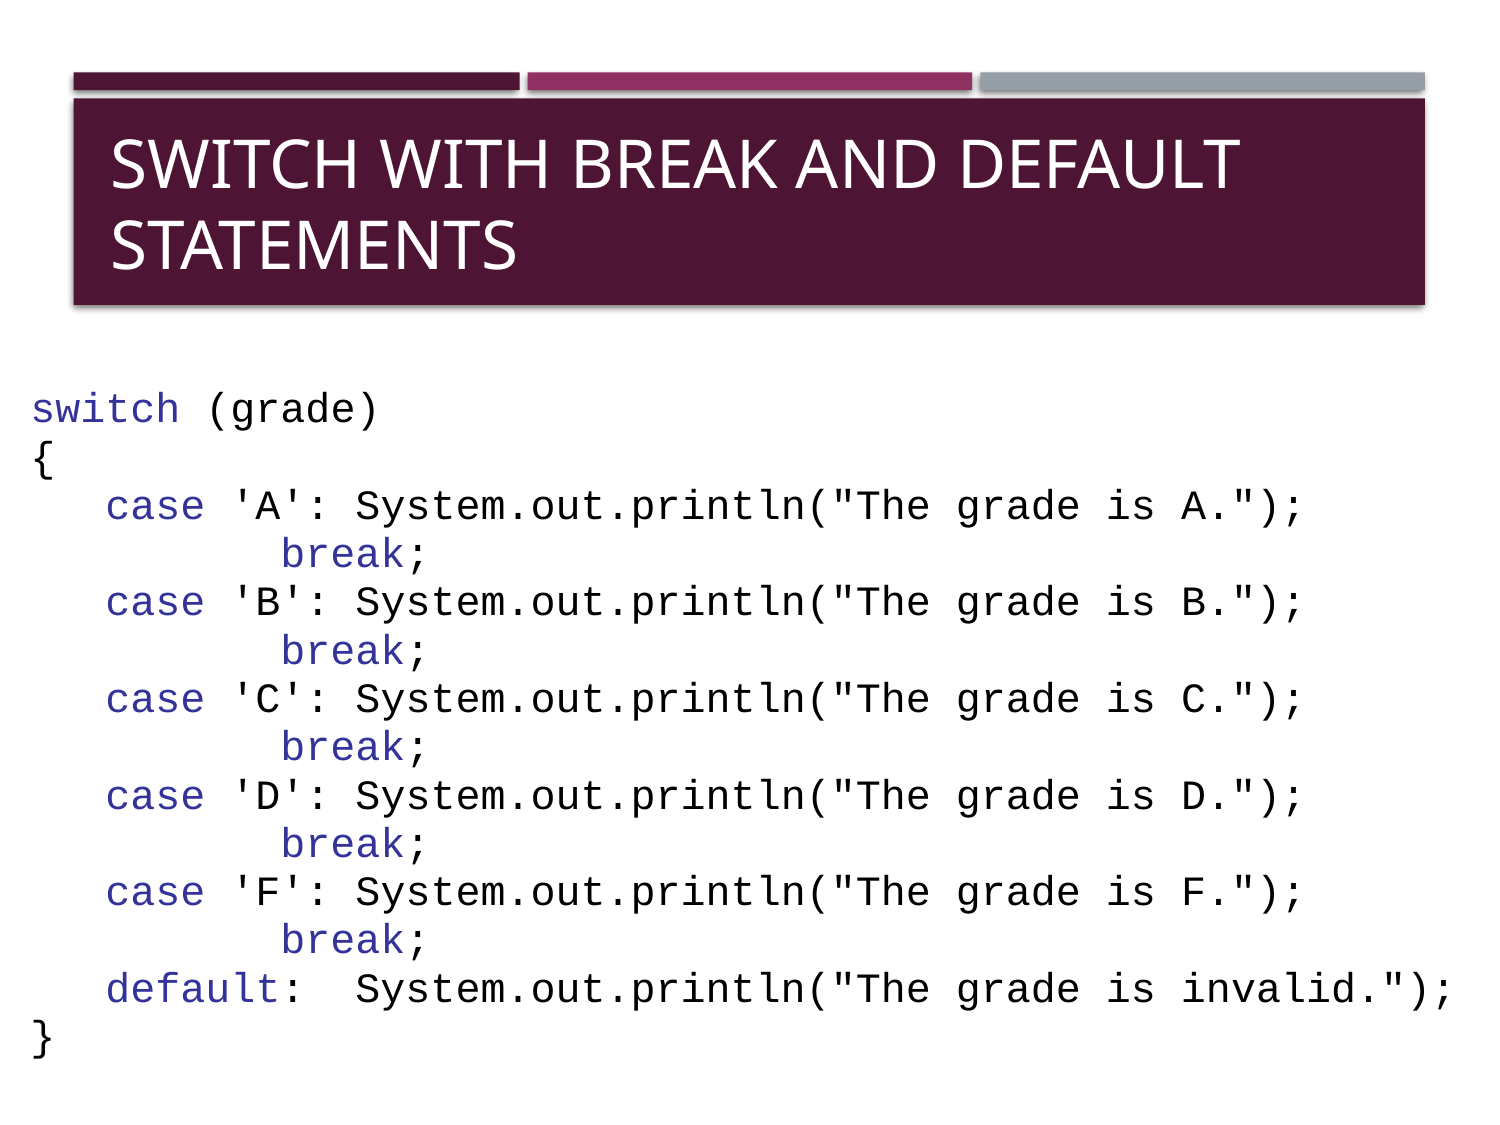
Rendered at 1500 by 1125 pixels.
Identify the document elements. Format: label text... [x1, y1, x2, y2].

title Switch With Break And Default Statements [95, 112, 1406, 291]
text_box switch (grade) { case 'A': System.out.println("The grade is A."); break; case 'B': System.out.println("The grade is B."); break; case 'C': System.out.println("The grade is C."); break; case 'D': System.out.println("The grade is D."); break; case 'F': System.out.println("The grade is F."); break; default: System.out.println("The grade is invalid."); } [15, 324, 1486, 1125]
